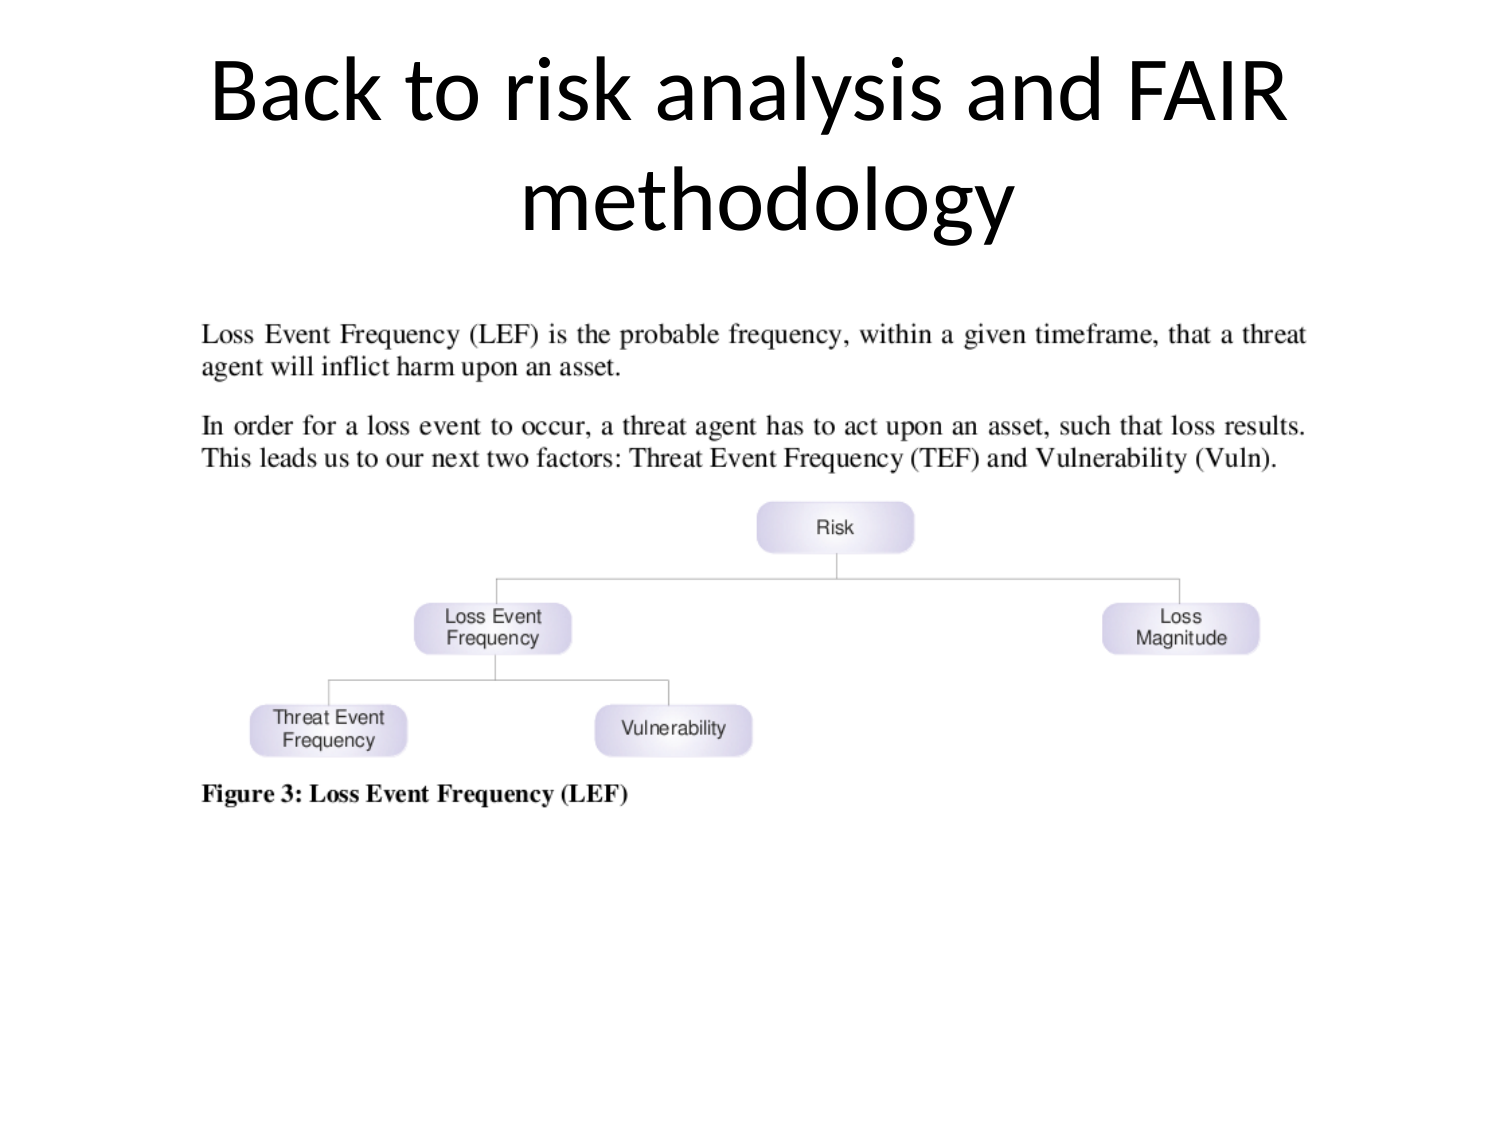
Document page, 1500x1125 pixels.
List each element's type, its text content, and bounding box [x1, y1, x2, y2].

text_box [75, 262, 1425, 518]
picture [194, 319, 1339, 825]
text_box Back to risk analysis and FAIR methodology [75, 21, 1425, 256]
